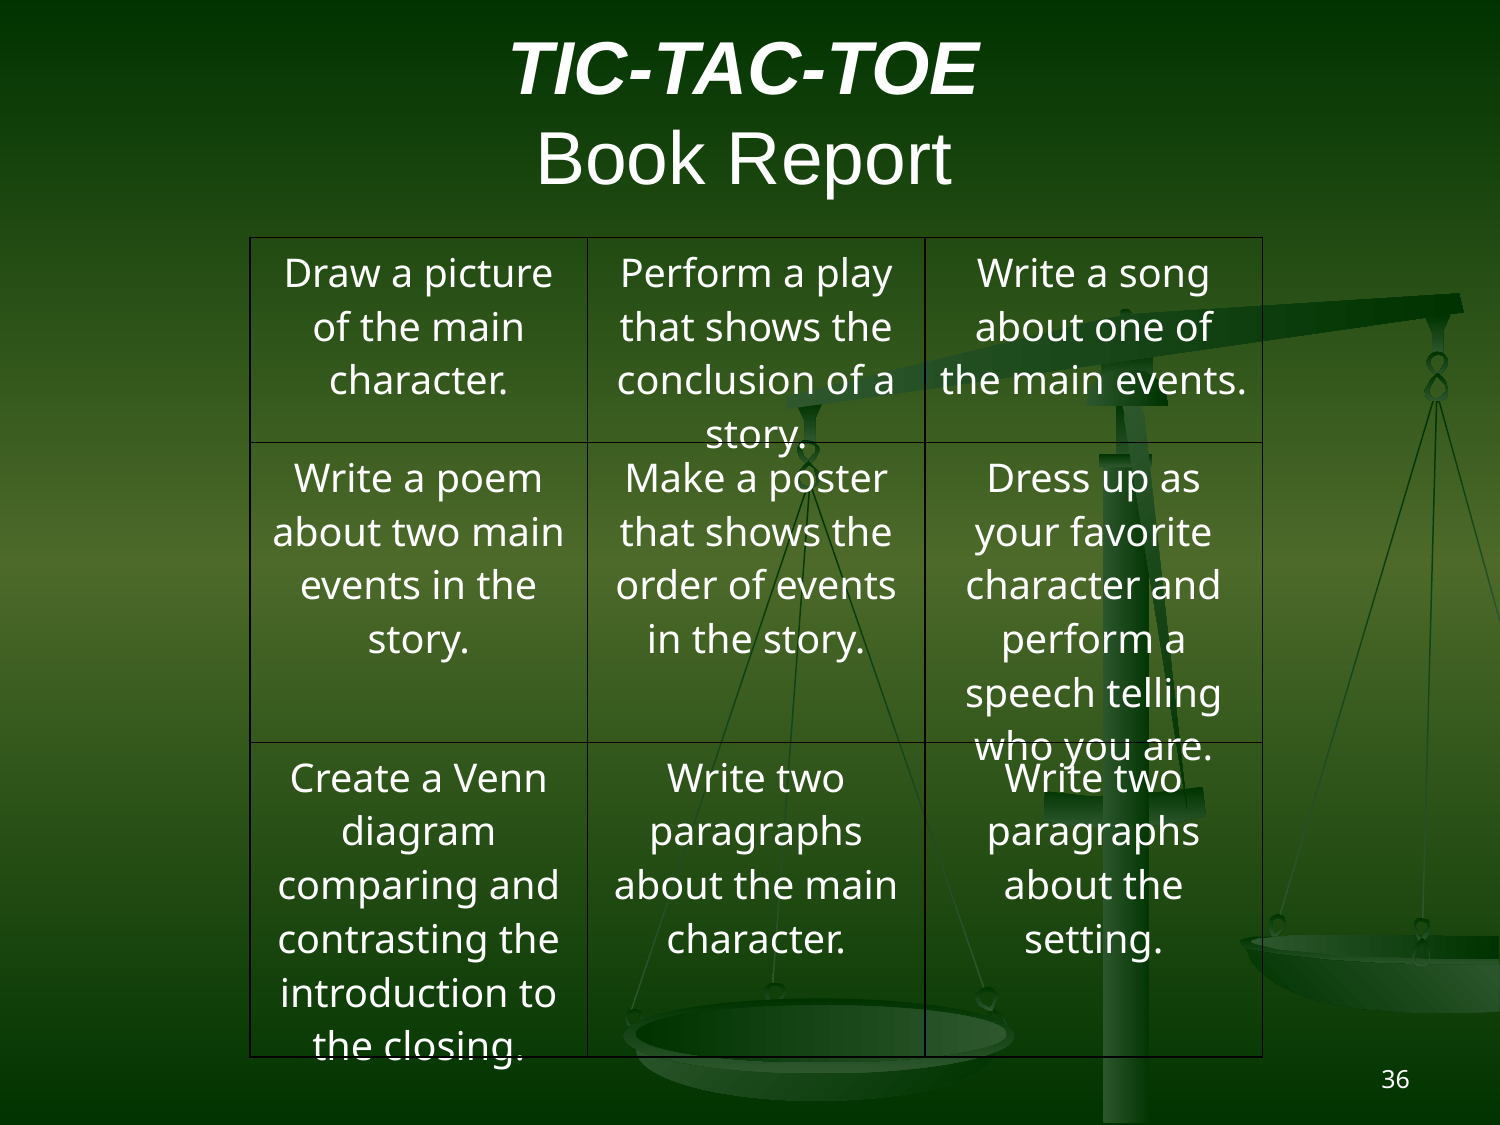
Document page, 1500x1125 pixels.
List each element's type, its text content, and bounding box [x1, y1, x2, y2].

table_cell Dress up as your favorite character and perform a speech telling who you are. [926, 443, 1262, 566]
slide_number 36 [1074, 1029, 1426, 1106]
table_cell Create a Venn diagram comparing and contrasting the introduction to the closing. [251, 743, 587, 1056]
table_cell Dress up as your favorite character and perform a speech telling who you are. [926, 567, 1262, 742]
text_box TIC-TAC-TOE Book Report [337, 0, 1150, 237]
table_header Write a song about one of the main events. [926, 238, 1262, 442]
table_cell Make a poster that shows the order of events in the story. [588, 567, 924, 742]
table_cell Write a poem about two main events in the story. [251, 567, 587, 742]
table_cell Make a poster that shows the order of events in the story. [588, 443, 924, 566]
table_header Draw a picture of the main character. [251, 238, 587, 442]
table_cell Write a poem about two main events in the story. [251, 443, 587, 566]
table_cell Write two paragraphs about the setting. [926, 743, 1262, 1056]
table_cell Write two paragraphs about the main character. [588, 743, 924, 1056]
table_header Perform a play that shows the conclusion of a story. [588, 238, 924, 442]
